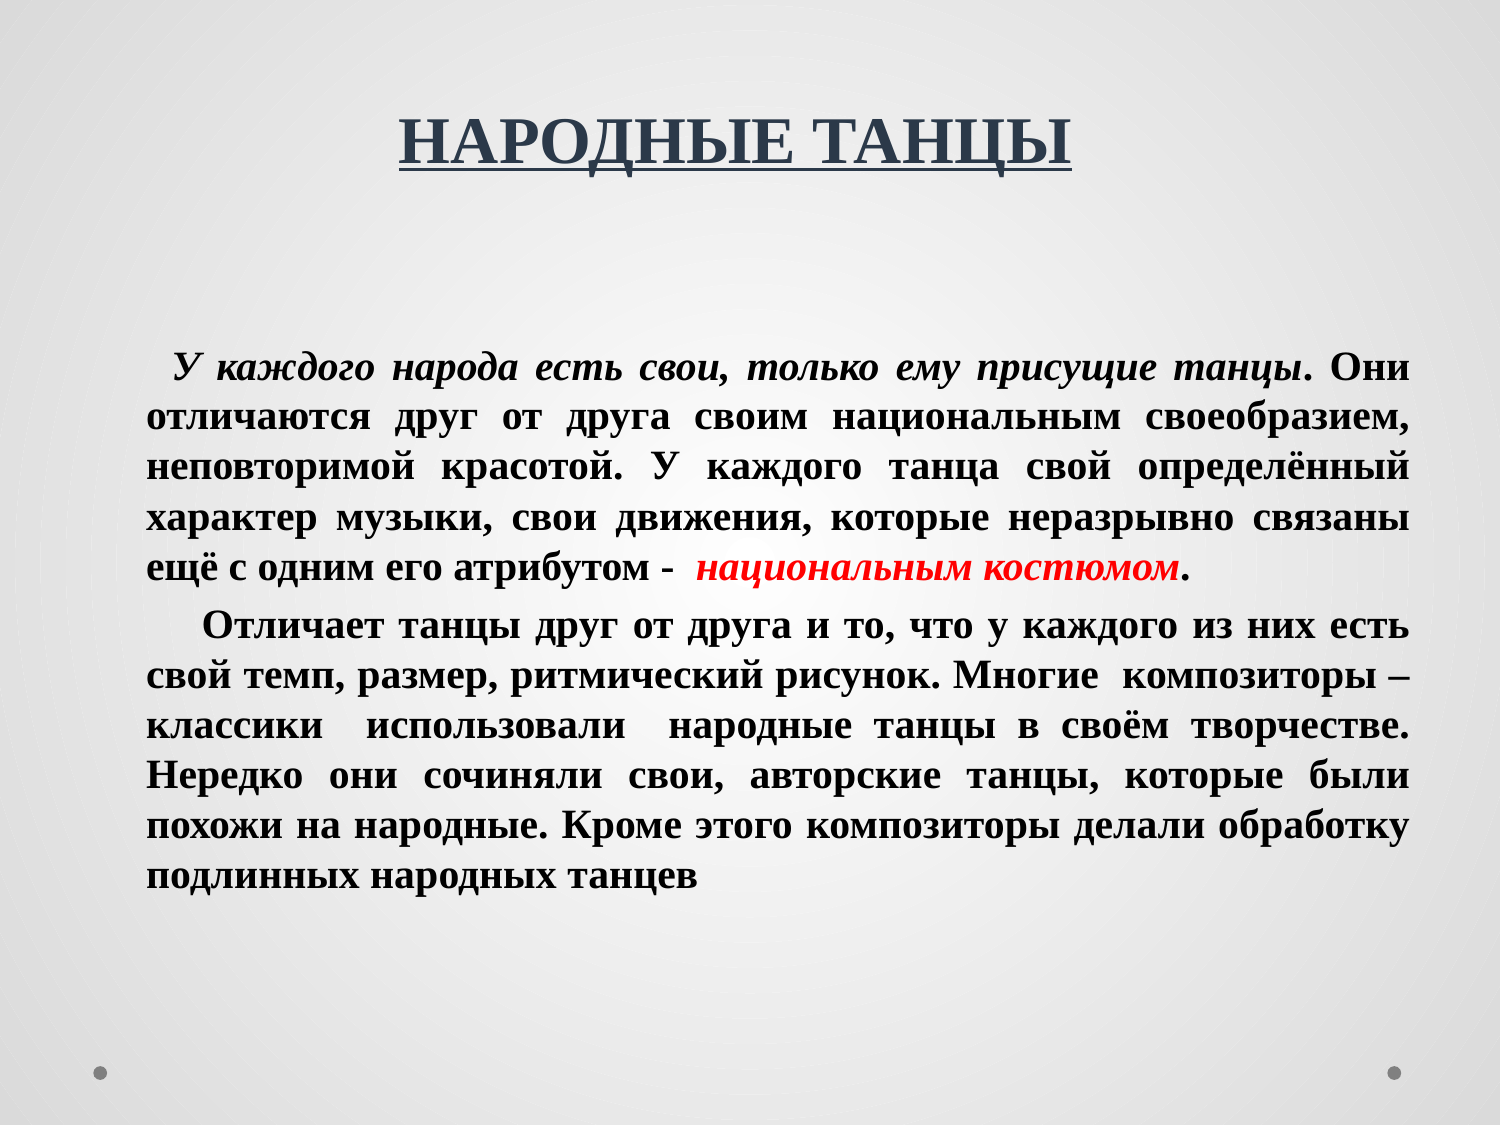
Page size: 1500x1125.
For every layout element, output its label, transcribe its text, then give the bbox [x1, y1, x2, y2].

text_box У каждого народа есть свои, только ему присущие танцы. Они отличаются друг от друга своим национальным своеобразием, неповторимой красотой. У каждого танца свой определённый характер музыки, свои движения, которые неразрывно связаны ещё с одним его атрибутом - национальным костюмом. Отличает танцы друг от друга и то, что у каждого из них есть свой темп, размер, ритмический рисунок. Многие композиторы – классики использовали народные танцы в своём творчестве. Нередко они сочиняли свои, авторские танцы, которые были похожи на народные. Кроме этого композиторы делали обработку подлинных народных танцев [75, 262, 1425, 1035]
text_box НАРОДНЫЕ ТАНЦЫ [53, 30, 1403, 185]
